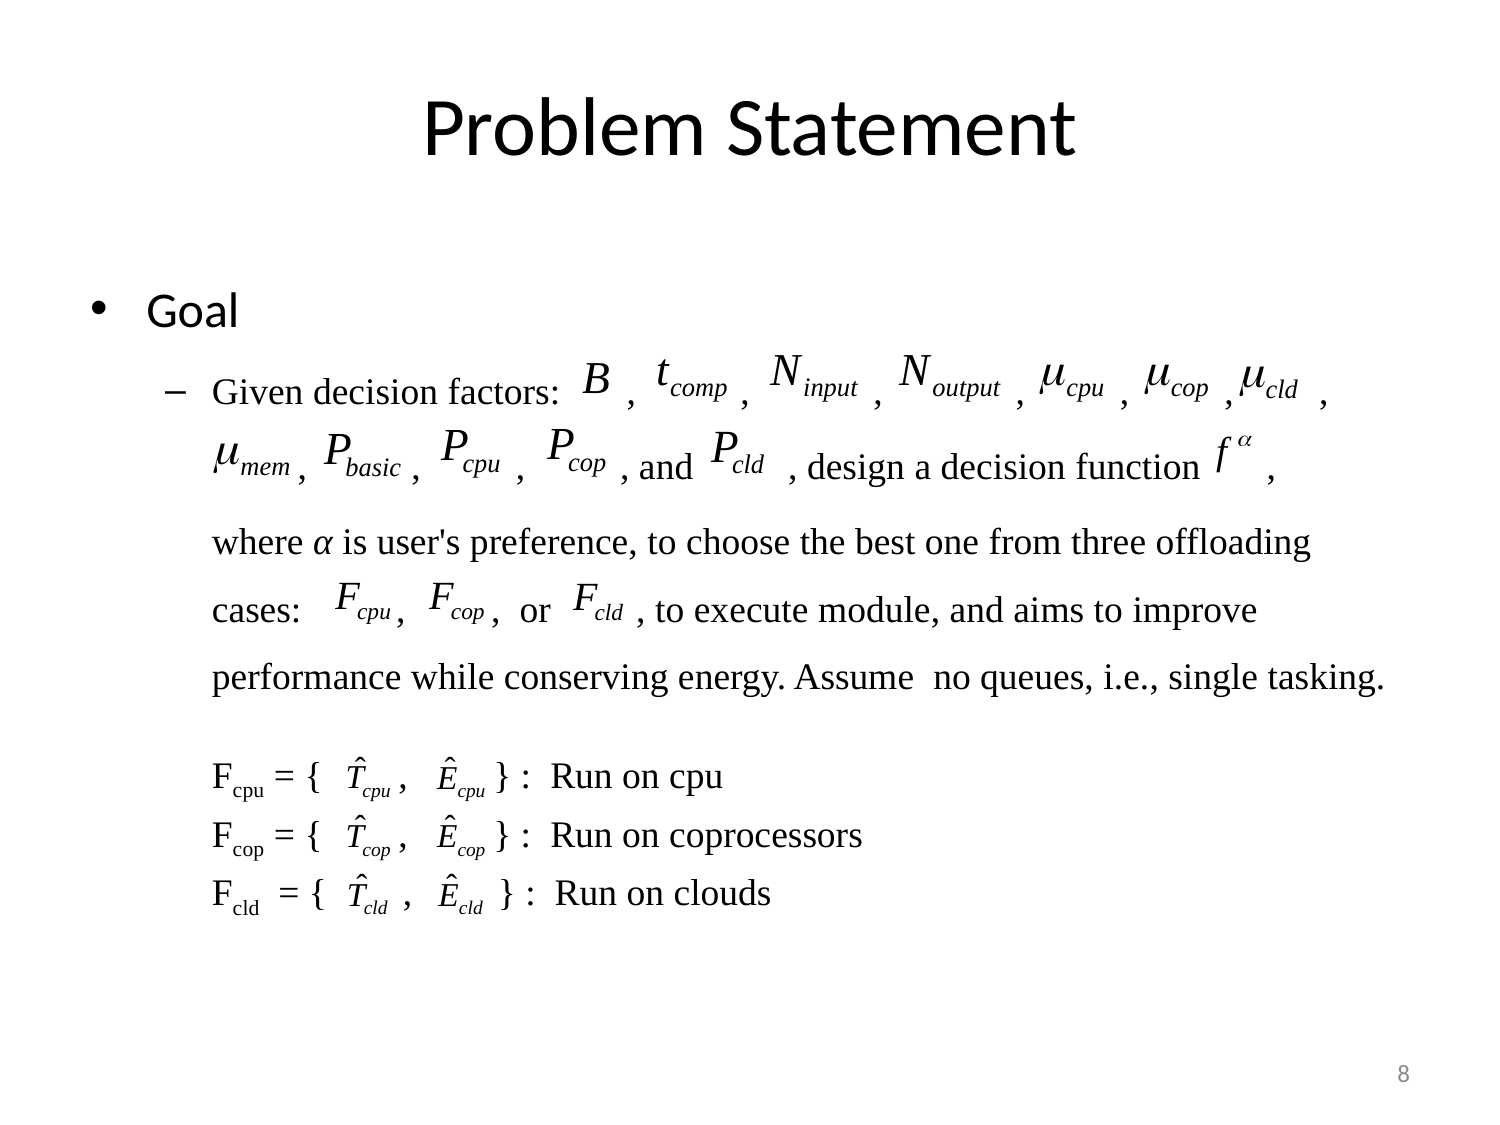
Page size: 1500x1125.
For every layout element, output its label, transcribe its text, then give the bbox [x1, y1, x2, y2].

list Goal Given decision factors: , , , , , , , , , , , and , design a decision function , where α is user's preference, to choose the best one from three offloading cases: , , or , to execute module, and aims to improve performance while conserving energy. Assume no queues, i.e., single tasking. Fcpu = { , } : Run on cpu Fcop = { , } : Run on coprocessors Fcld = { , } : Run on clouds [75, 269, 1425, 1050]
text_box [1135, 339, 1219, 413]
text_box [421, 568, 493, 633]
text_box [565, 570, 633, 632]
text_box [342, 808, 399, 868]
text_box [430, 808, 493, 867]
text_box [431, 866, 492, 923]
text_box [650, 339, 739, 413]
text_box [327, 568, 399, 633]
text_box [1031, 339, 1115, 413]
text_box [316, 418, 412, 488]
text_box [342, 749, 399, 807]
title Problem Statement [75, 45, 1425, 200]
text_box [204, 418, 300, 488]
slide_number 8 [1074, 1042, 1425, 1103]
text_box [761, 339, 868, 413]
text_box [1202, 421, 1263, 481]
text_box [1230, 341, 1311, 411]
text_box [538, 413, 615, 487]
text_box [430, 749, 493, 808]
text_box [890, 339, 1012, 413]
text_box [573, 351, 620, 402]
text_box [433, 414, 510, 488]
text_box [343, 866, 398, 924]
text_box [702, 416, 775, 486]
